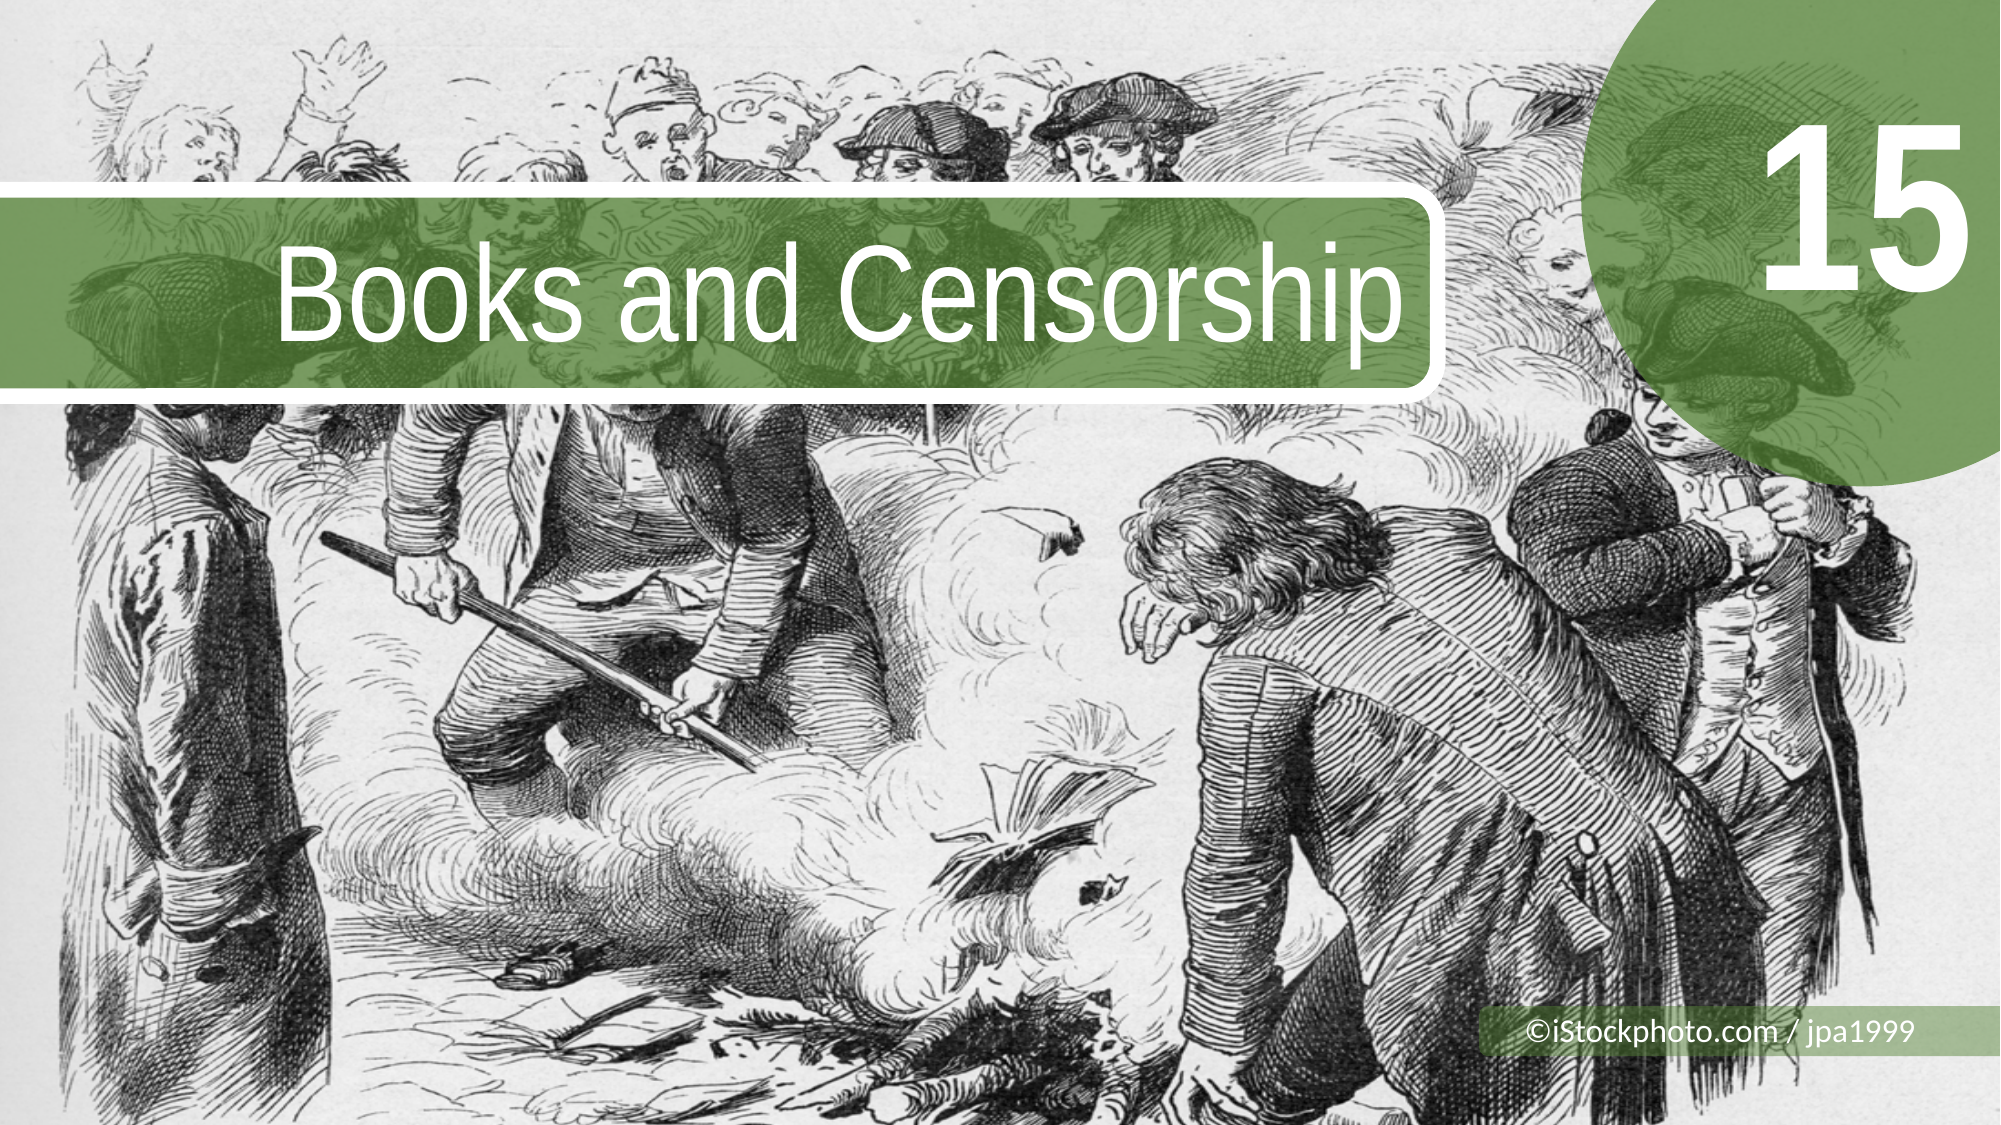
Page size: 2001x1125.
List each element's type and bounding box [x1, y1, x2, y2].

text_box [1581, 0, 2000, 487]
picture [0, 0, 2000, 1125]
